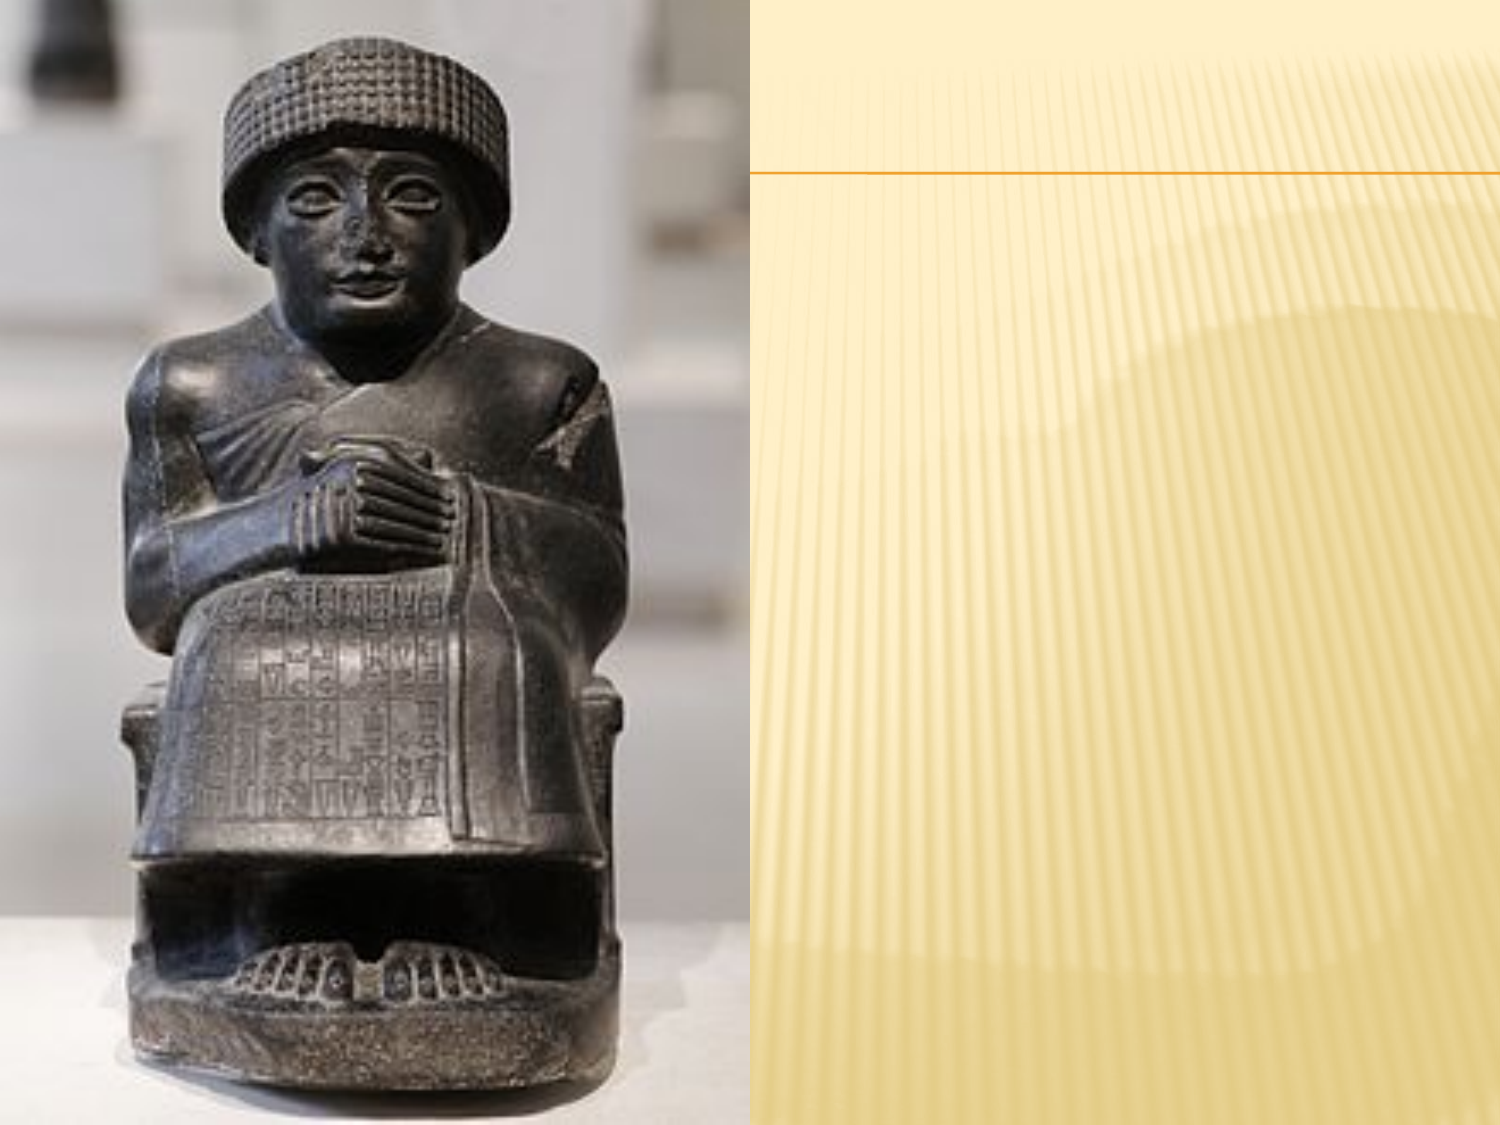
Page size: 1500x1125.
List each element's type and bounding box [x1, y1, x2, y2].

list [0, 0, 751, 1125]
